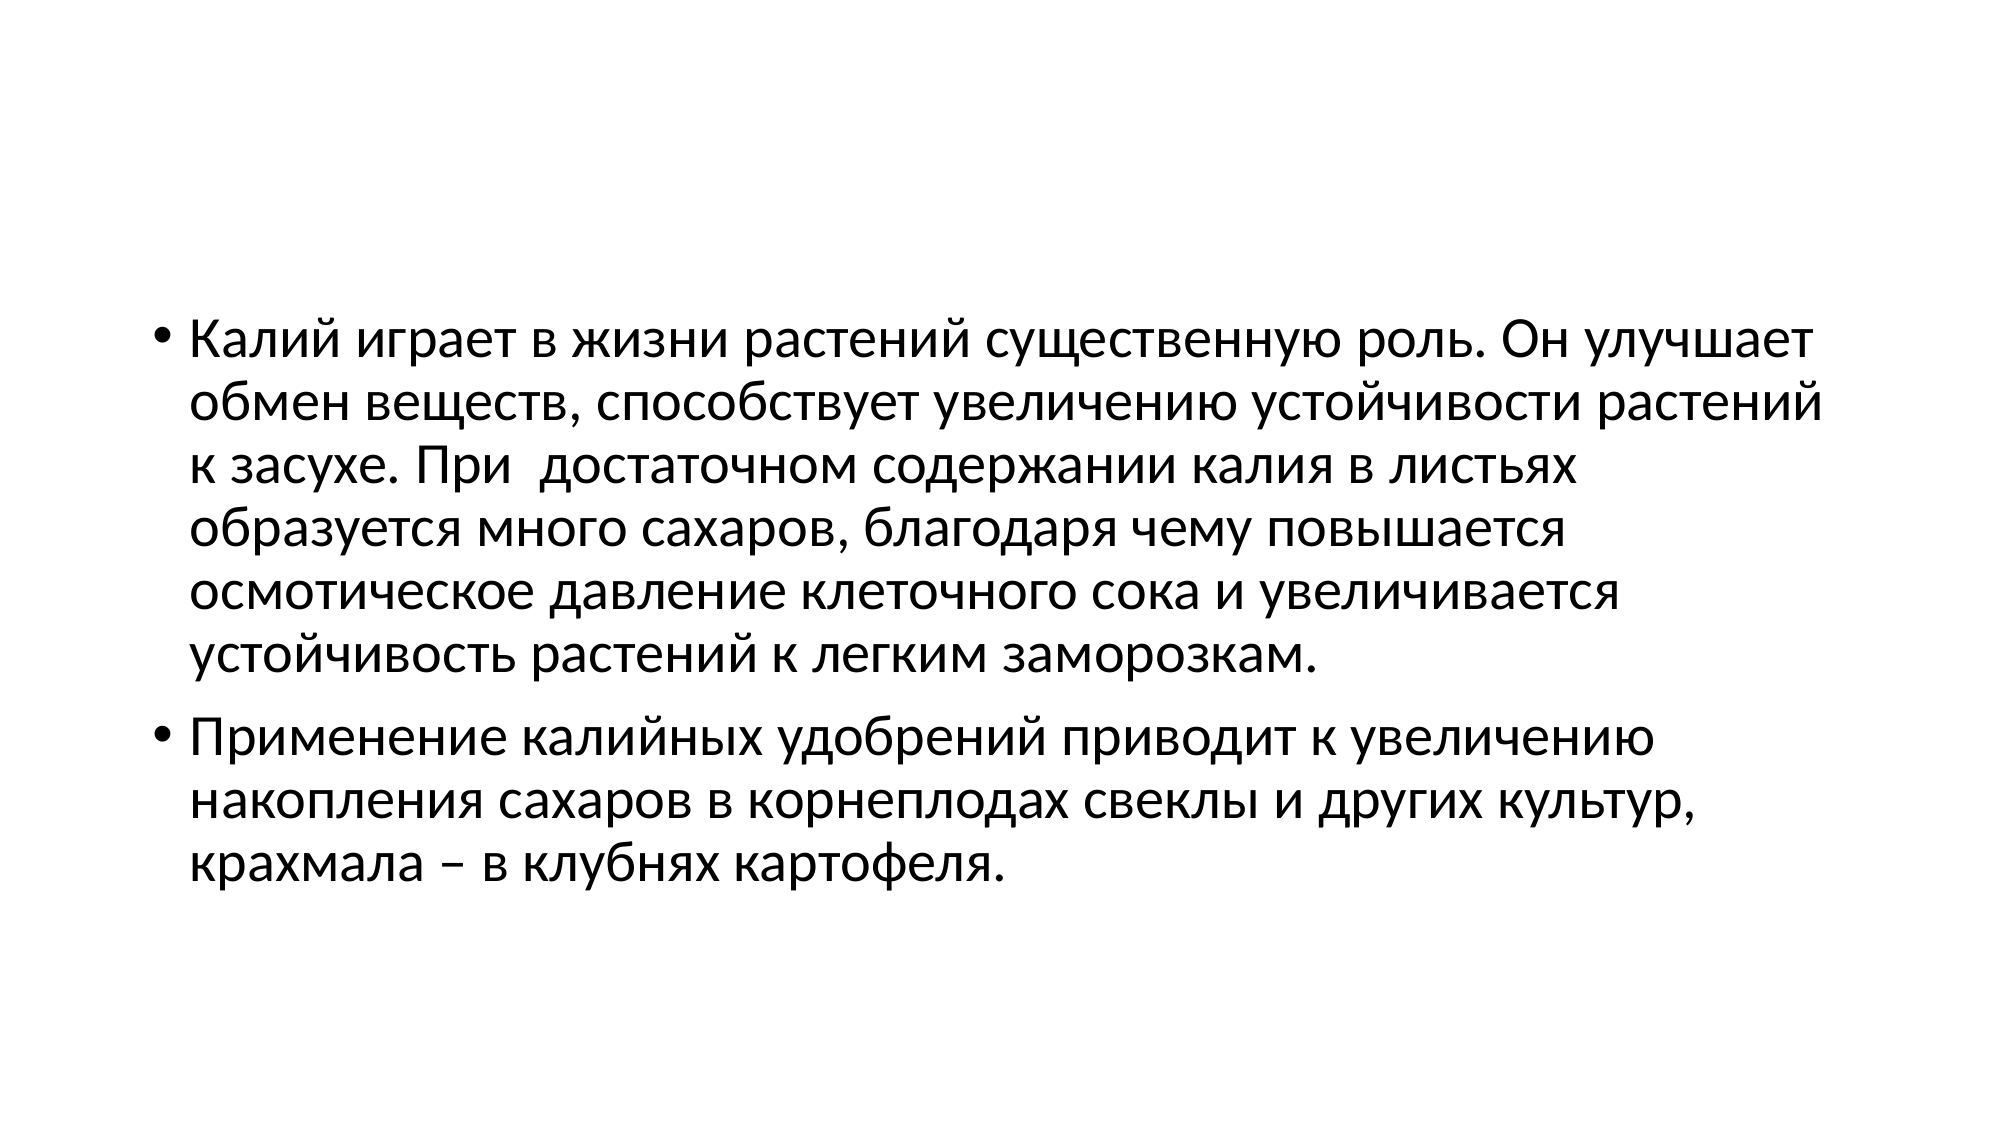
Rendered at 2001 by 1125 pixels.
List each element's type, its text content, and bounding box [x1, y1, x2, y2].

list Калий играет в жизни растений существенную роль. Он улучшает обмен веществ, способствует увеличению устойчивости растений к засухе. При достаточном содержании калия в листьях образуется много сахаров, благодаря чему повышается осмотическое давление клеточного сока и увеличивается устойчивость растений к легким заморозкам. Применение калийных удобрений приводит к увеличению накопления сахаров в корнеплодах свеклы и других культур, крахмала – в клубнях картофеля. [137, 299, 1863, 1014]
